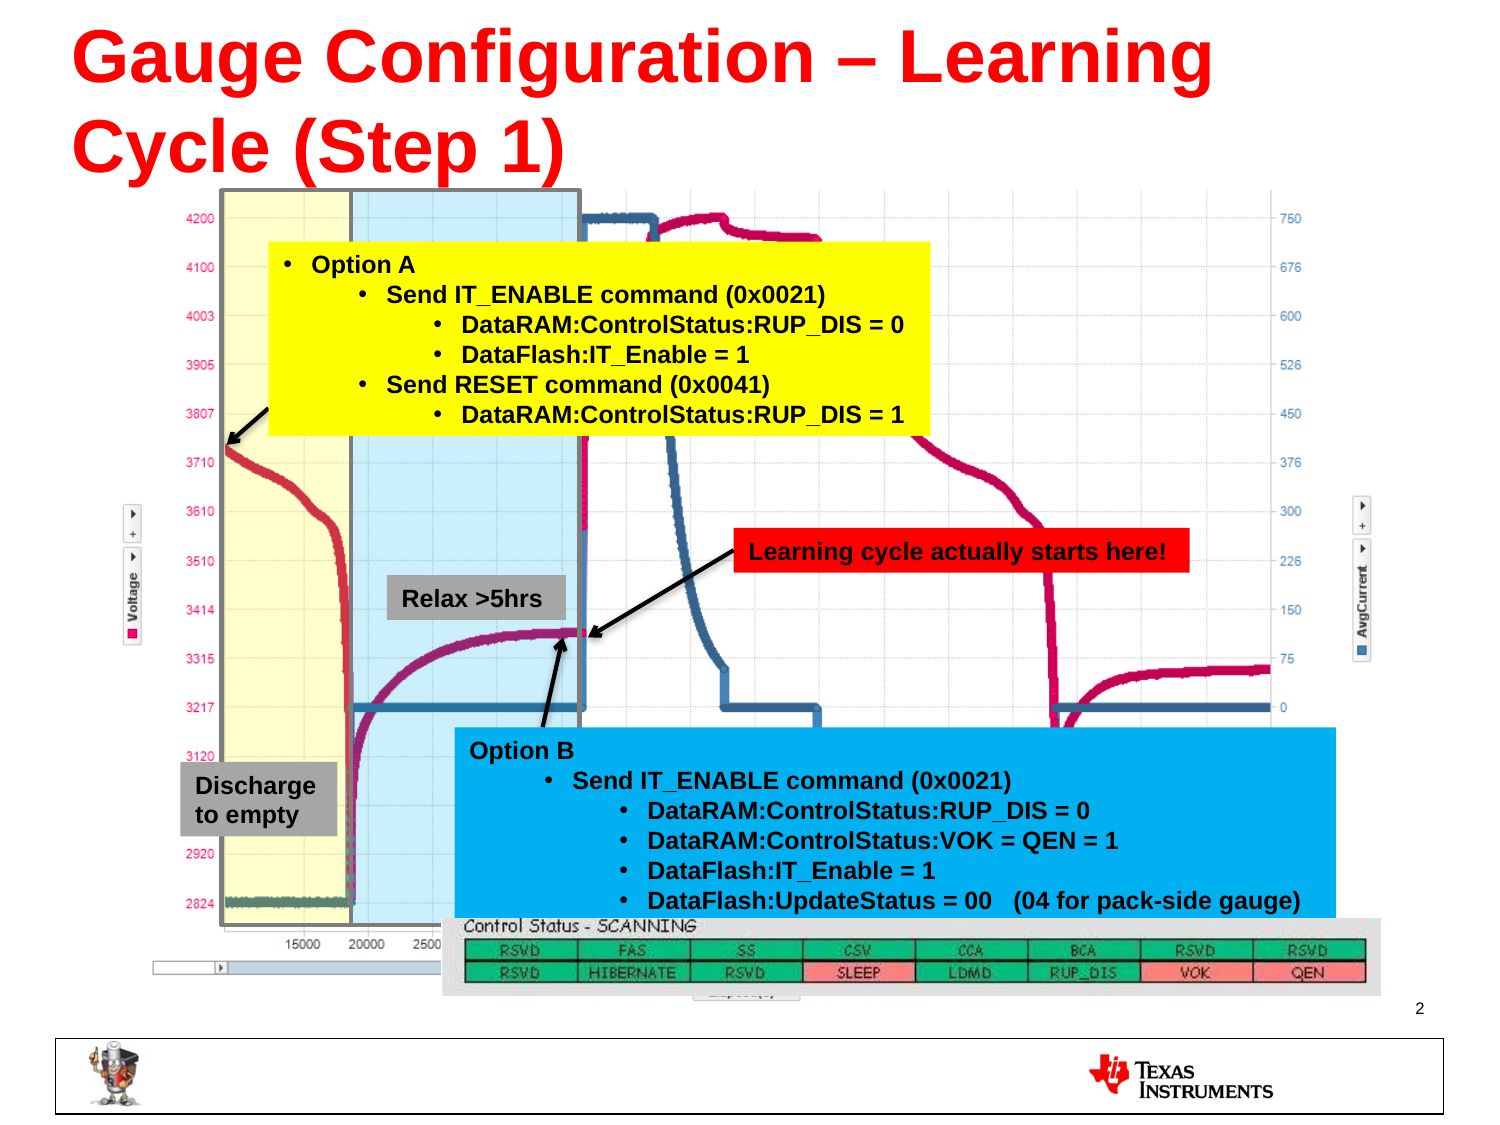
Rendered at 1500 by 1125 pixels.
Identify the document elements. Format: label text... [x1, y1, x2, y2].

picture [89, 1041, 146, 1107]
picture [117, 190, 1381, 1006]
title Gauge Configuration – Learning Cycle (Step 1) [56, 0, 1444, 196]
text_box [542, 637, 564, 728]
slide_number 2 [1089, 990, 1440, 1025]
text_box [226, 407, 269, 446]
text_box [587, 550, 734, 638]
picture [1087, 1052, 1274, 1099]
